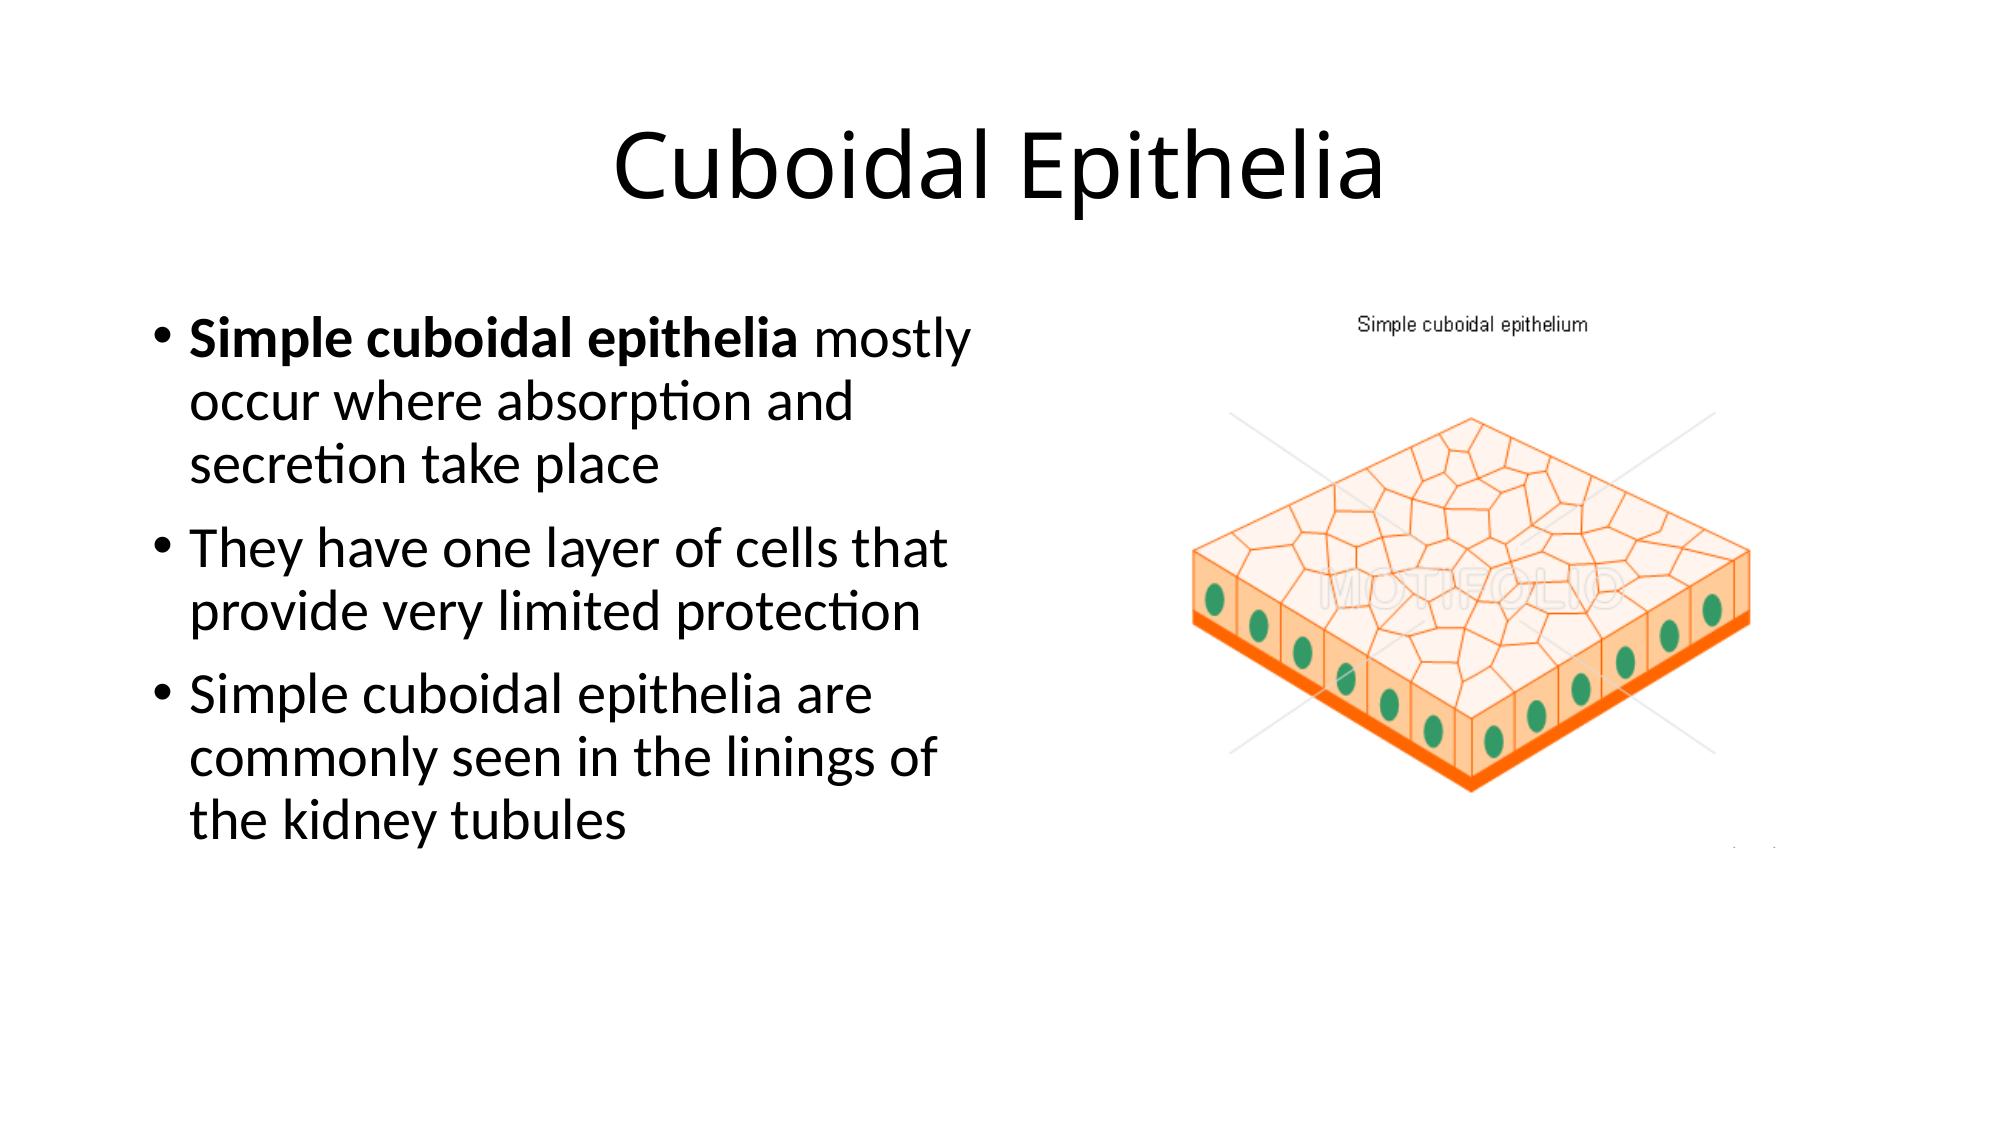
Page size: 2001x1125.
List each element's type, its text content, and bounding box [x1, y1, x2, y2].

title Cuboidal Epithelia [137, 59, 1863, 278]
list Simple cuboidal epithelia mostly occur where absorption and secretion take place They have one layer of cells that provide very limited protection Simple cuboidal epithelia are commonly seen in the linings of the kidney tubules [137, 299, 988, 1014]
picture [1111, 303, 1840, 848]
